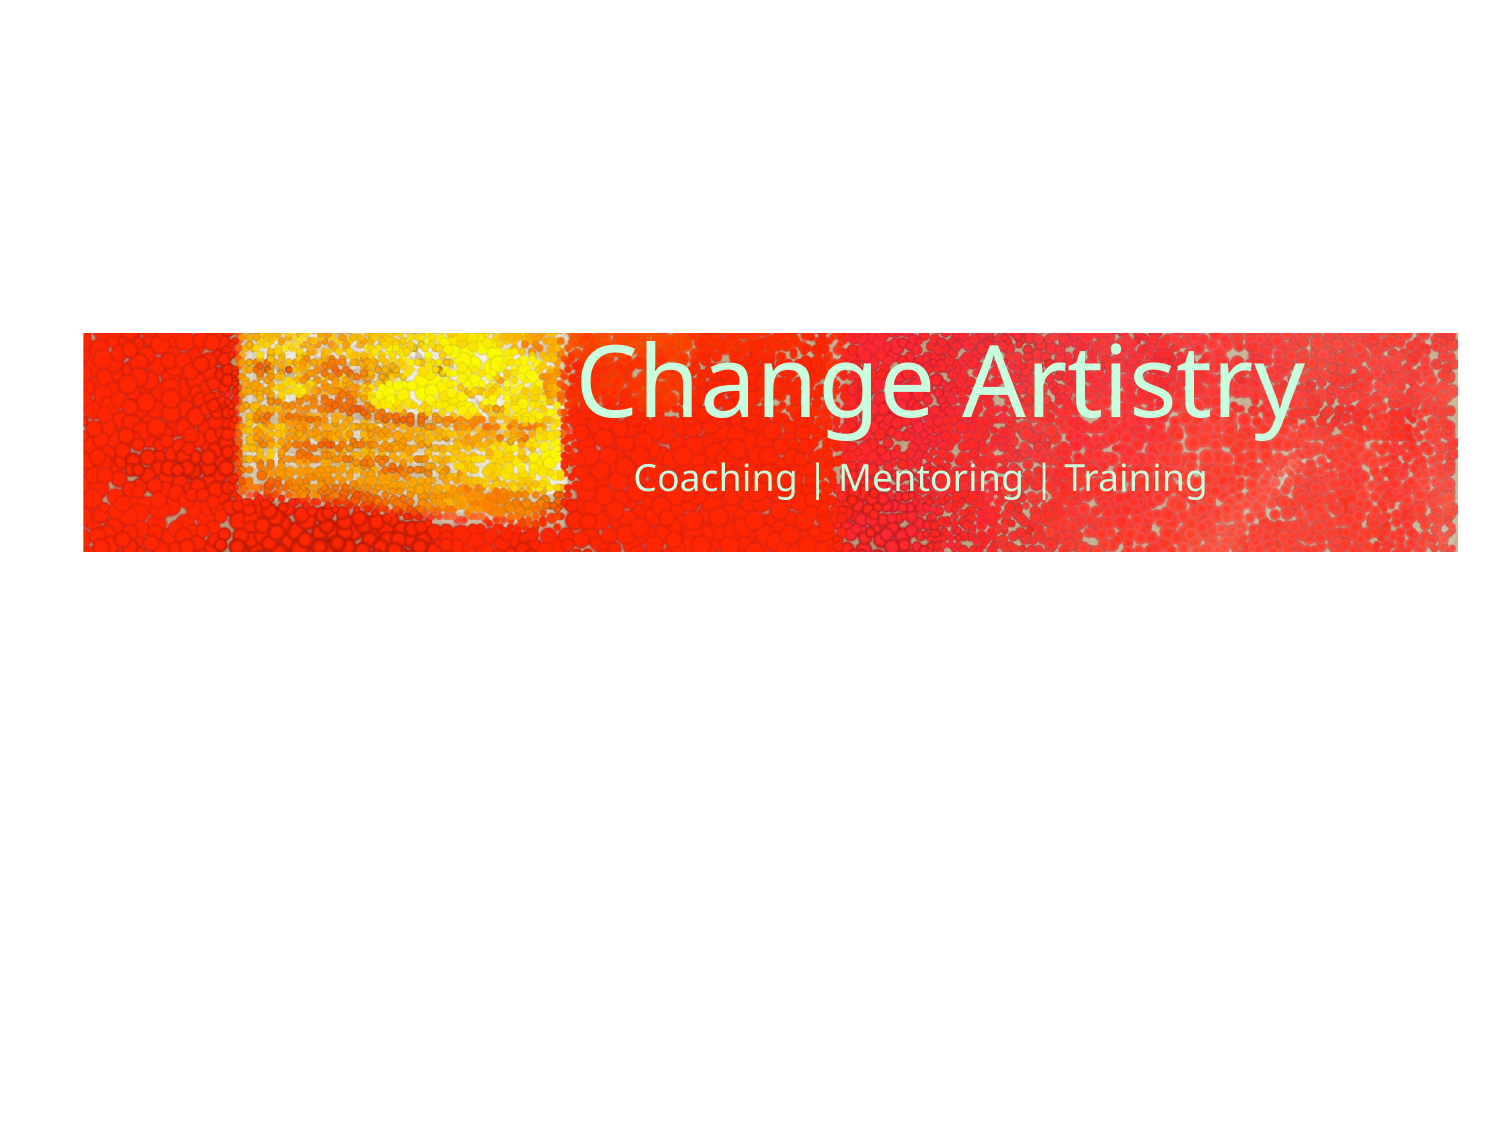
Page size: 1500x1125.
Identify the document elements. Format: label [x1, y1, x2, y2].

text_box [83, 309, 1459, 552]
